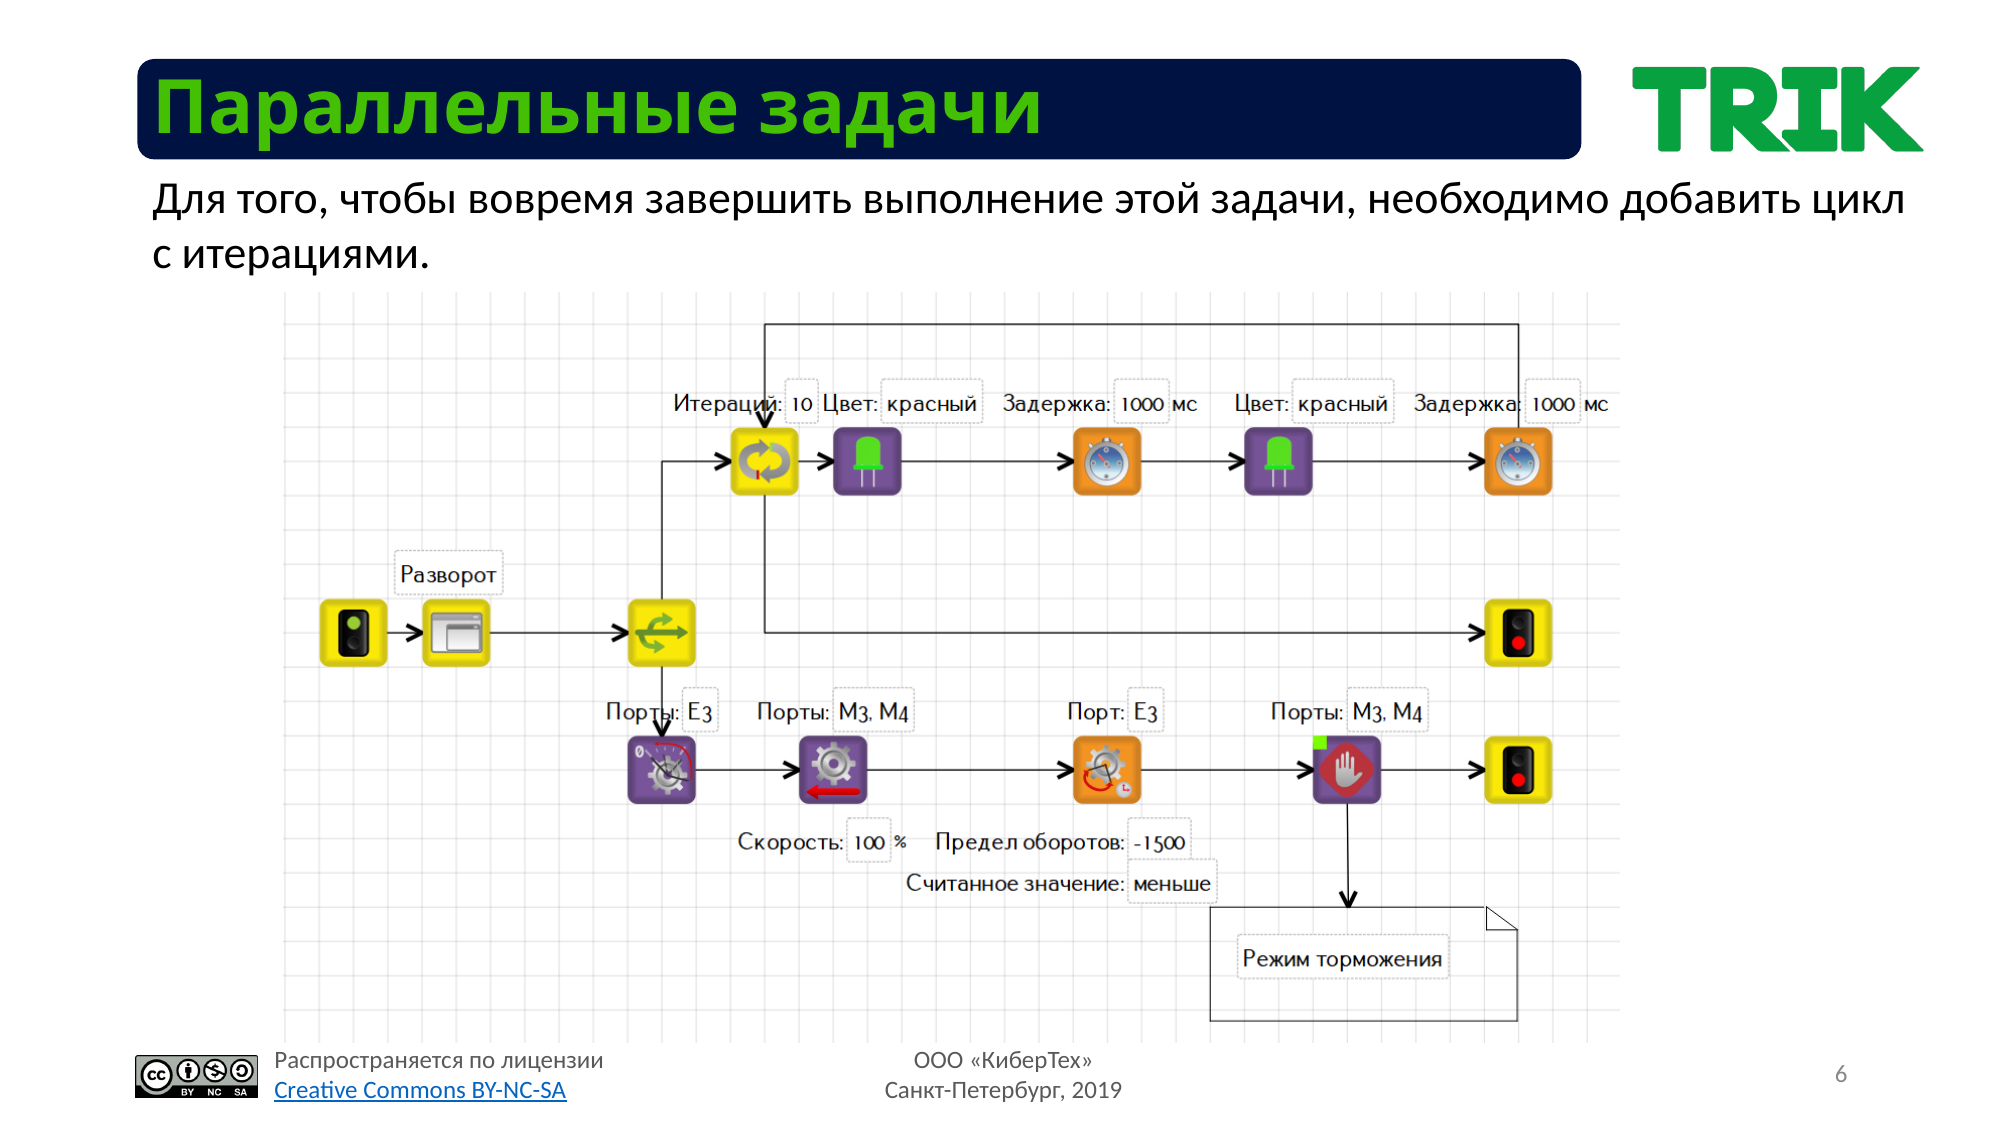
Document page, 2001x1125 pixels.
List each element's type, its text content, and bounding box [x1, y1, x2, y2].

slide_number 6 [1412, 1042, 1863, 1103]
title Параллельные задачи [137, 61, 1582, 159]
picture [283, 292, 1620, 1043]
text_box Для того, чтобы вовремя завершить выполнение этой задачи, необходимо добавить цикл с итерациями. [137, 159, 1943, 295]
picture [135, 1055, 258, 1098]
picture [1631, 64, 1924, 154]
